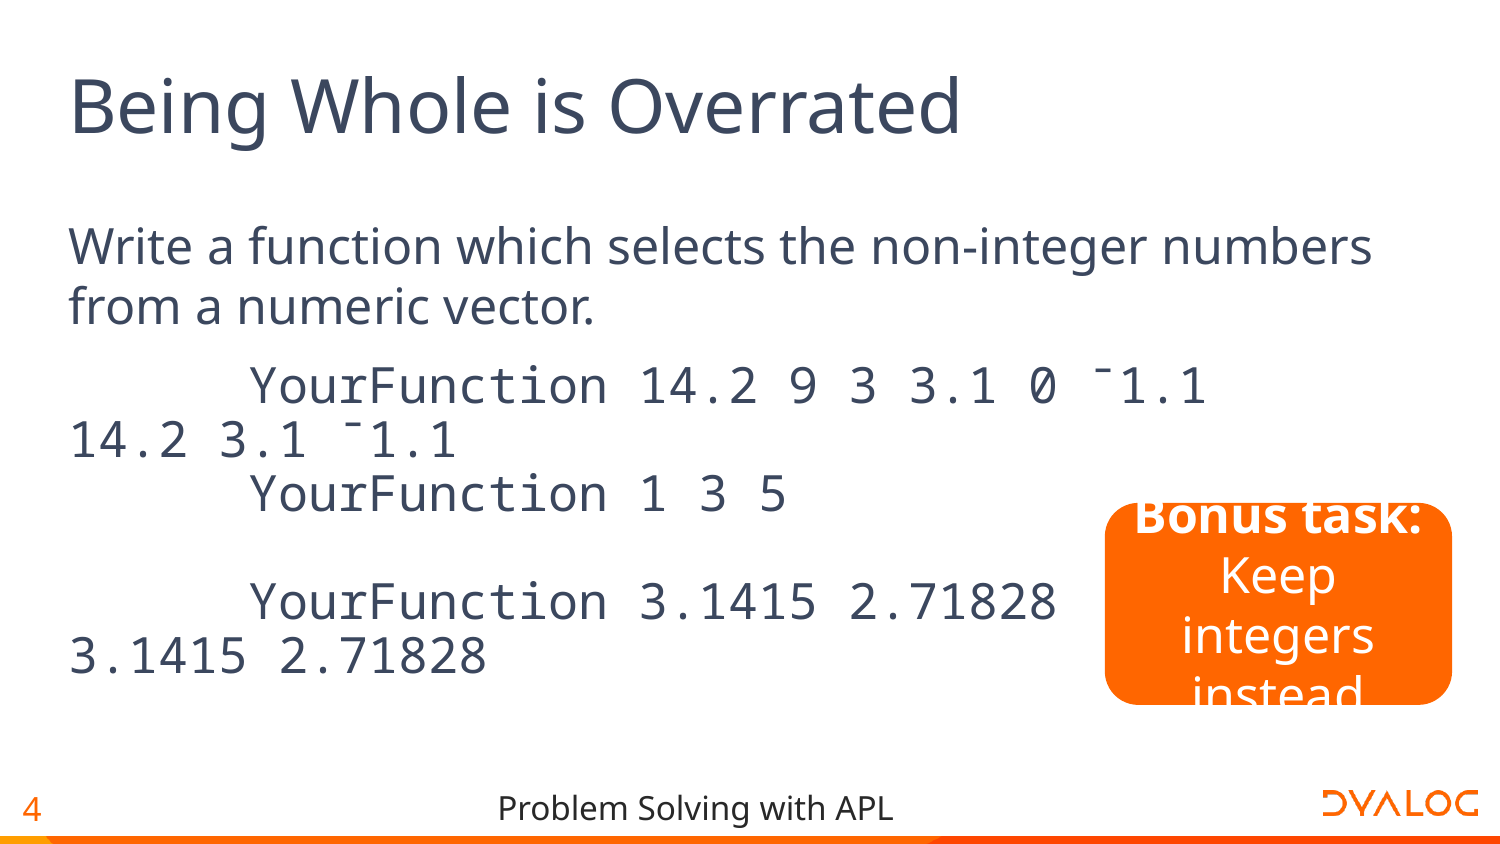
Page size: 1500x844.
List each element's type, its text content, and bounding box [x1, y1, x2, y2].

title Being Whole is Overrated [53, 43, 1129, 157]
text_box Bonus task: Keep integers instead [1102, 500, 1455, 708]
list Write a function which selects the non-integer numbers from a numeric vector. YourFunction 14.2 9 3 3.1 0 ¯1.1 14.2 3.1 ¯1.1 YourFunction 1 3 5 YourFunction 3.1415 2.71828 3.1415 2.71828 [53, 207, 1453, 740]
picture [0, 836, 1500, 844]
picture [1323, 790, 1478, 816]
